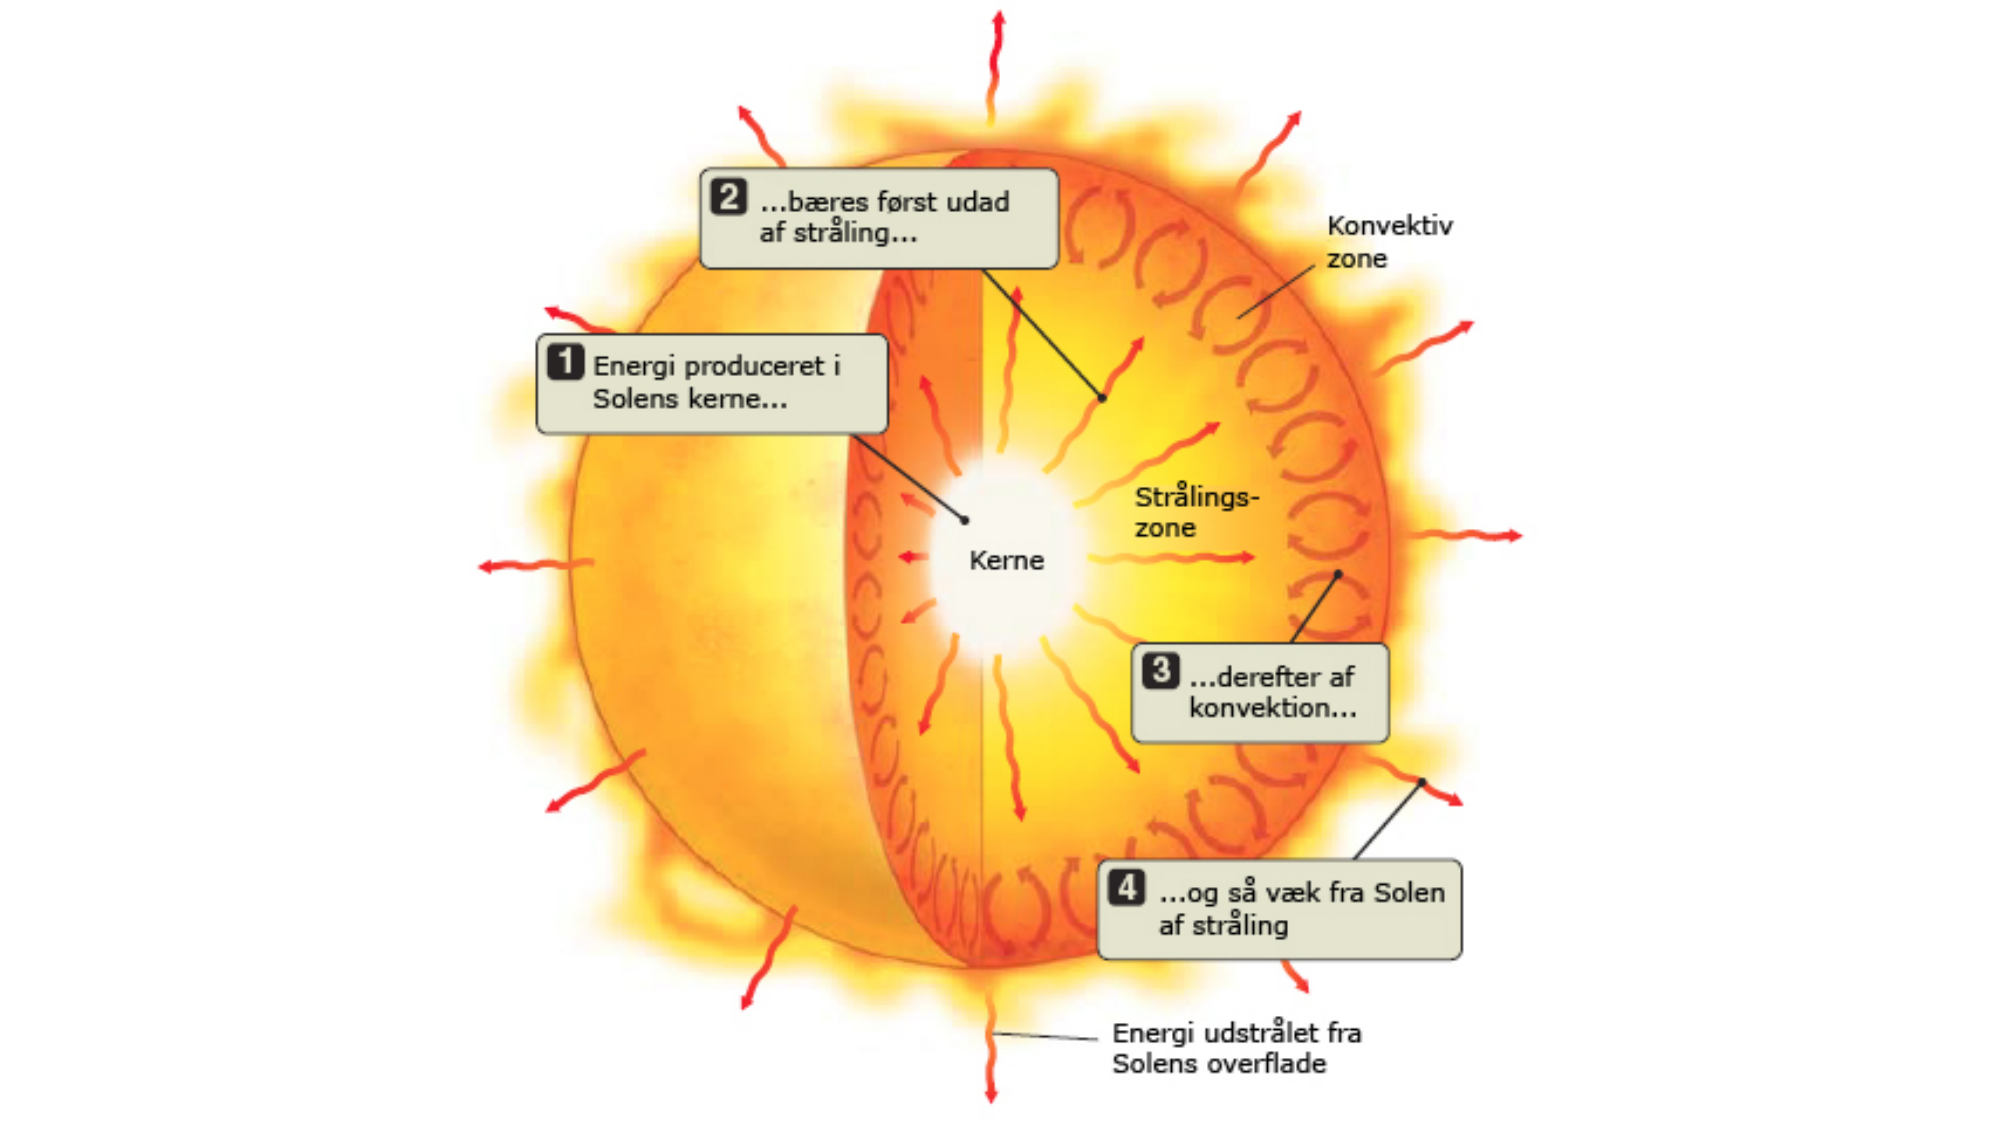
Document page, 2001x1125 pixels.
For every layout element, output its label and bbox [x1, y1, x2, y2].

picture [452, 0, 1548, 1125]
